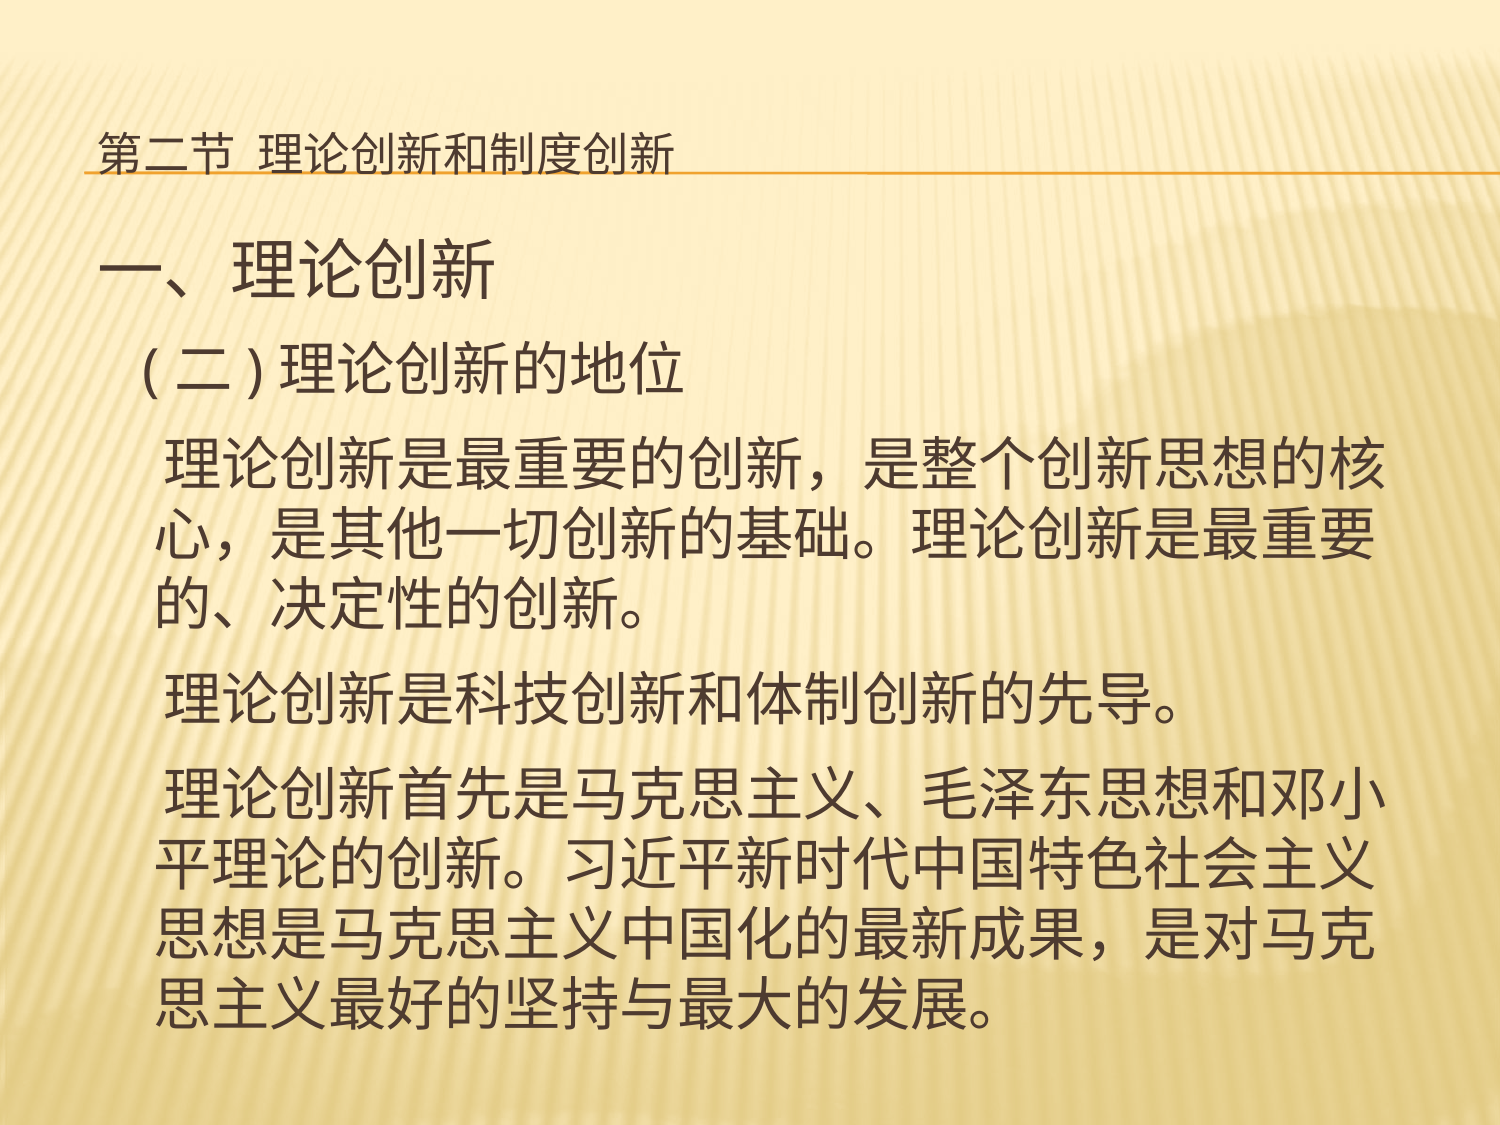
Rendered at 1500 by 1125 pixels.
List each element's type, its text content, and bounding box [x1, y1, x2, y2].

list 一、理论创新 (二)理论创新的地位 理论创新是最重要的创新，是整个创新思想的核心，是其他一切创新的基础。理论创新是最重要的、决定性的创新。 理论创新是科技创新和体制创新的先导。 理论创新首先是马克思主义、毛泽东思想和邓小平理论的创新。习近平新时代中国特色社会主义思想是马克思主义中国化的最新成果，是对马克思主义最好的坚持与最大的发展。 [81, 219, 1433, 1060]
title 第二节 理论创新和制度创新 [82, 117, 1432, 219]
